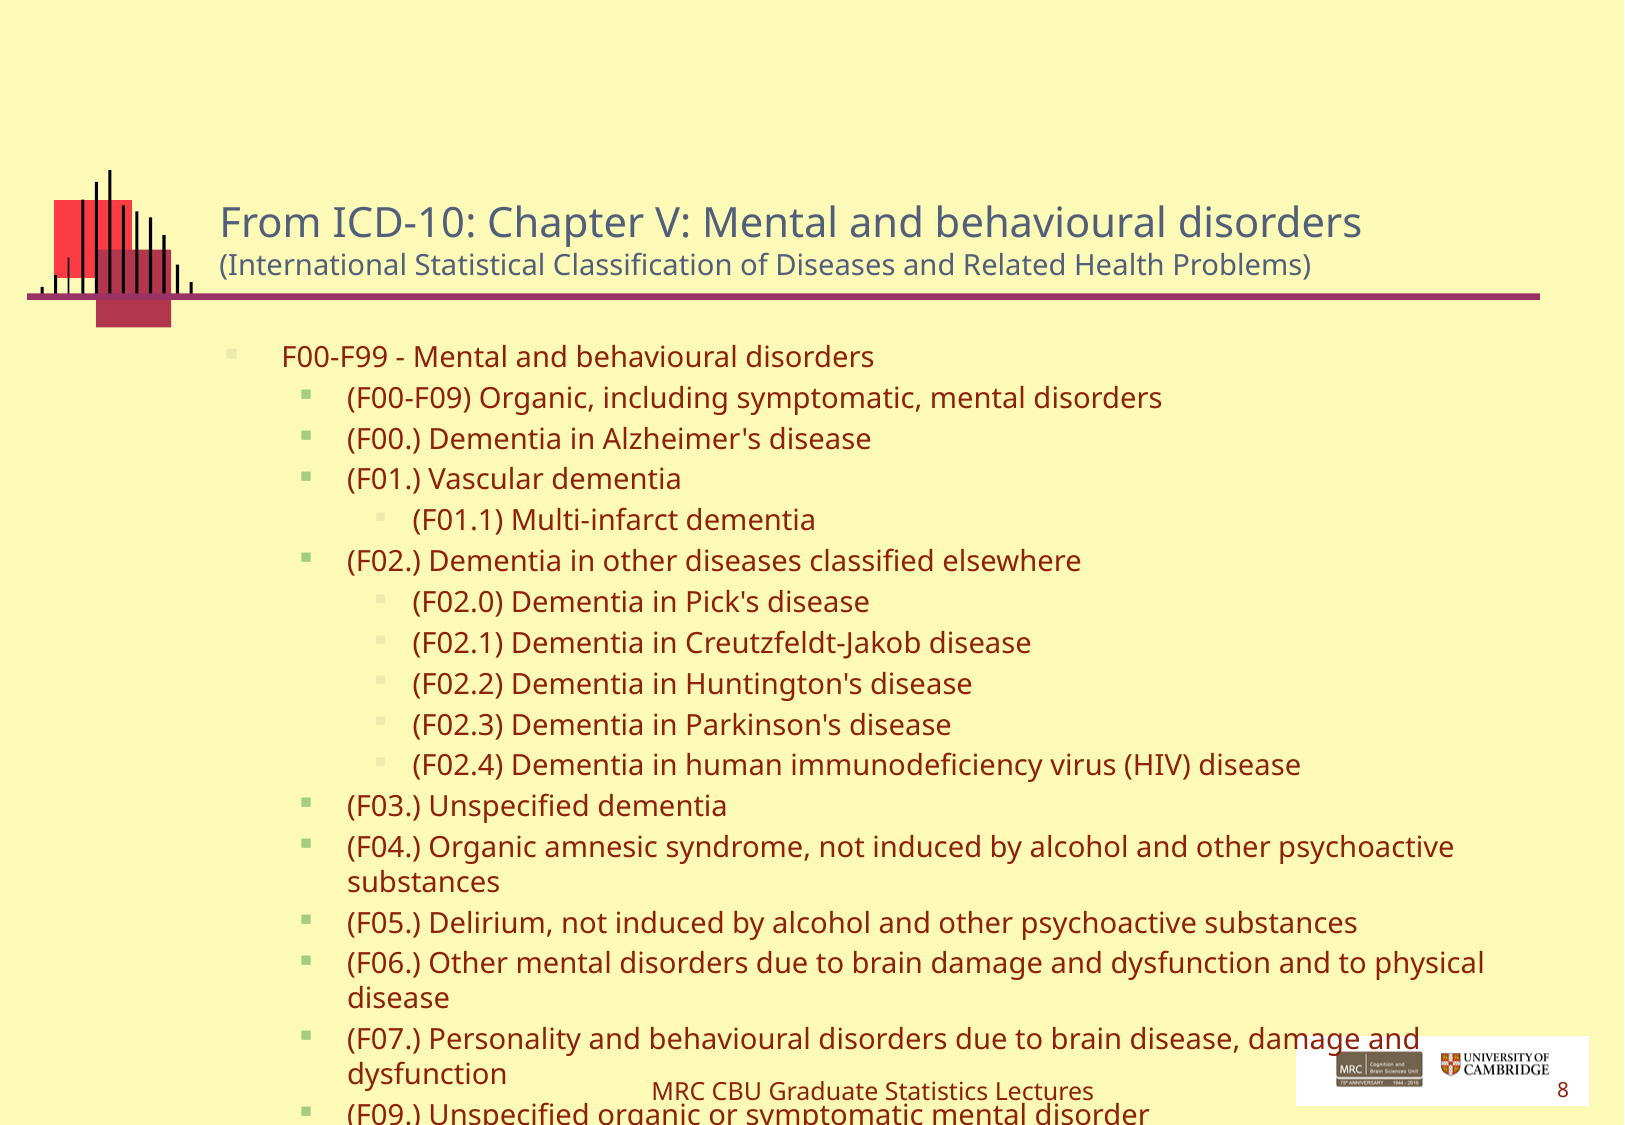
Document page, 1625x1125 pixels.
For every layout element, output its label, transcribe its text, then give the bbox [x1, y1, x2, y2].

slide_number [162, 1037, 461, 1113]
picture [1296, 1036, 1589, 1106]
slide_number 8 [1285, 1037, 1585, 1113]
footer MRC CBU Graduate Statistics Lectures [473, 1037, 1273, 1113]
title From ICD-10: Chapter V: Mental and behavioural disorders (International Statistical Classification of Diseases and Related Health Problems) [204, 101, 1589, 289]
list F00-F99 - Mental and behavioural disorders (F00-F09) Organic, including symptomatic, mental disorders (F00.) Dementia in Alzheimer's disease (F01.) Vascular dementia (F01.1) Multi-infarct dementia (F02.) Dementia in other diseases classified elsewhere (F02.0) Dementia in Pick's disease (F02.1) Dementia in Creutzfeldt-Jakob disease (F02.2) Dementia in Huntington's disease (F02.3) Dementia in Parkinson's disease (F02.4) Dementia in human immunodeficiency virus (HIV) disease (F03.) Unspecified dementia (F04.) Organic amnesic syndrome, not induced by alcohol and other psychoactive substances (F05.) Delirium, not induced by alcohol and other psychoactive substances (F06.) Other mental disorders due to brain damage and dysfunction and to physical disease (F07.) Personality and behavioural disorders due to brain disease, damage and dysfunction (F09.) Unspecified organic or symptomatic mental disorder [210, 331, 1591, 1006]
